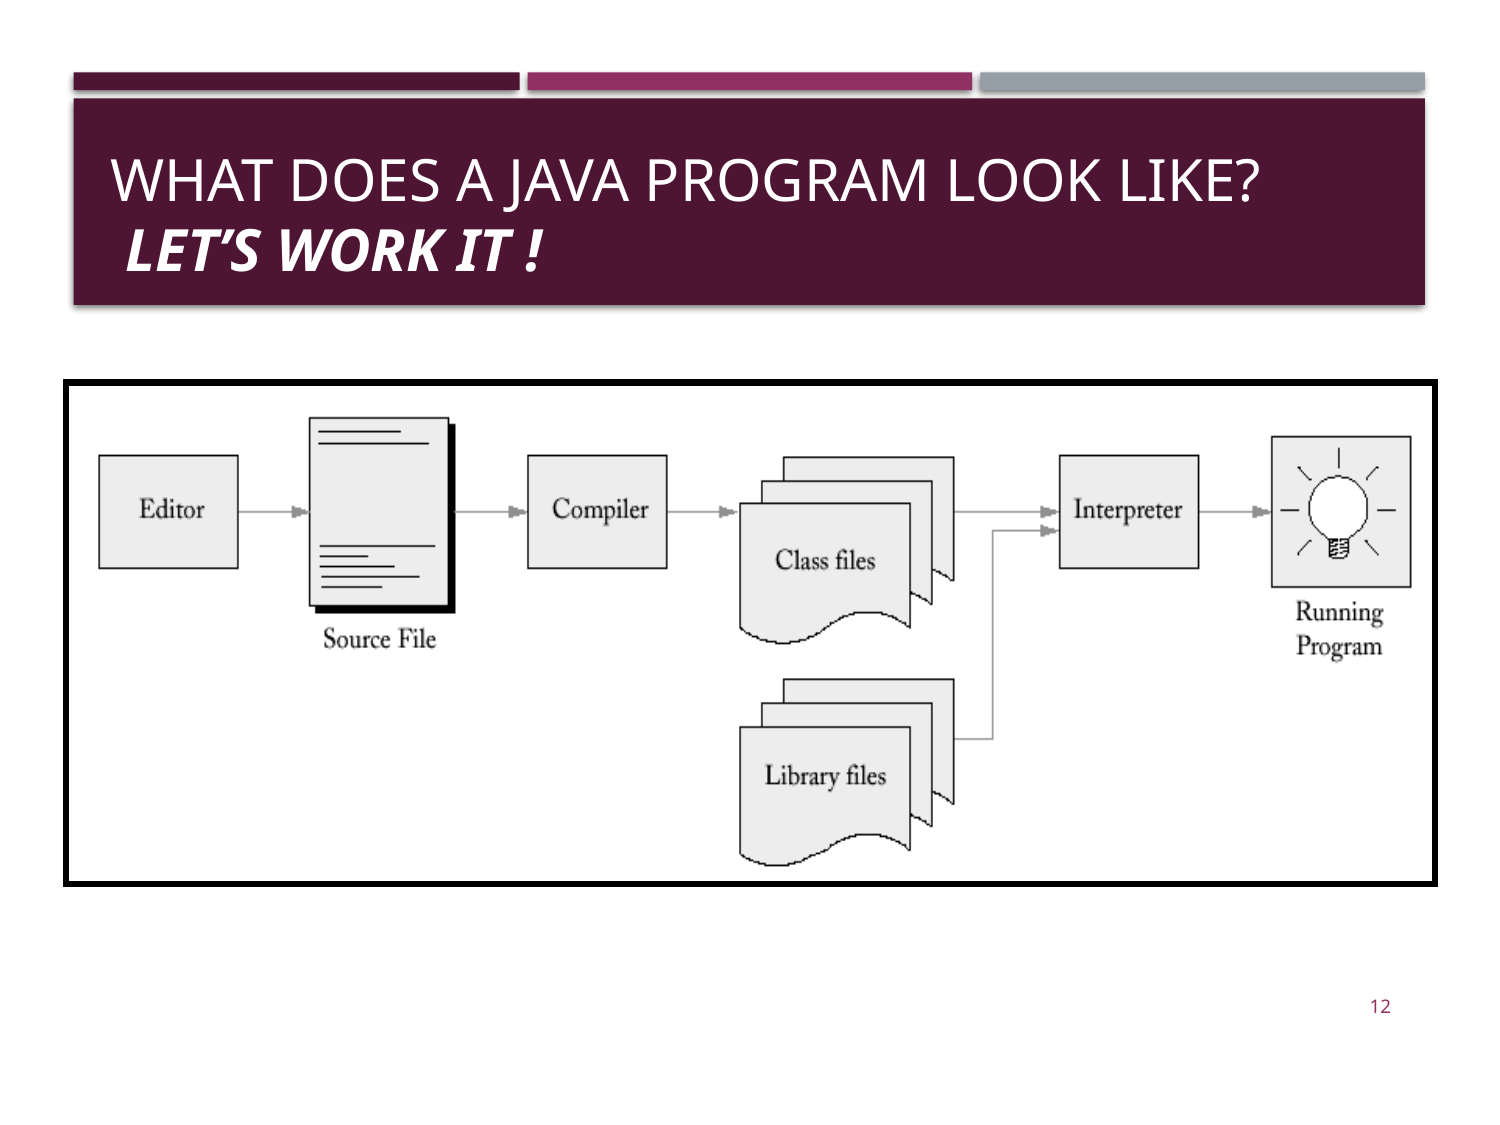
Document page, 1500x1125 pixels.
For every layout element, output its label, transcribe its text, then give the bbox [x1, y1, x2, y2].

picture [68, 385, 1433, 882]
slide_number 12 [1279, 977, 1406, 1037]
title What does a Java program look like? Let’s work it ! [95, 112, 1406, 291]
